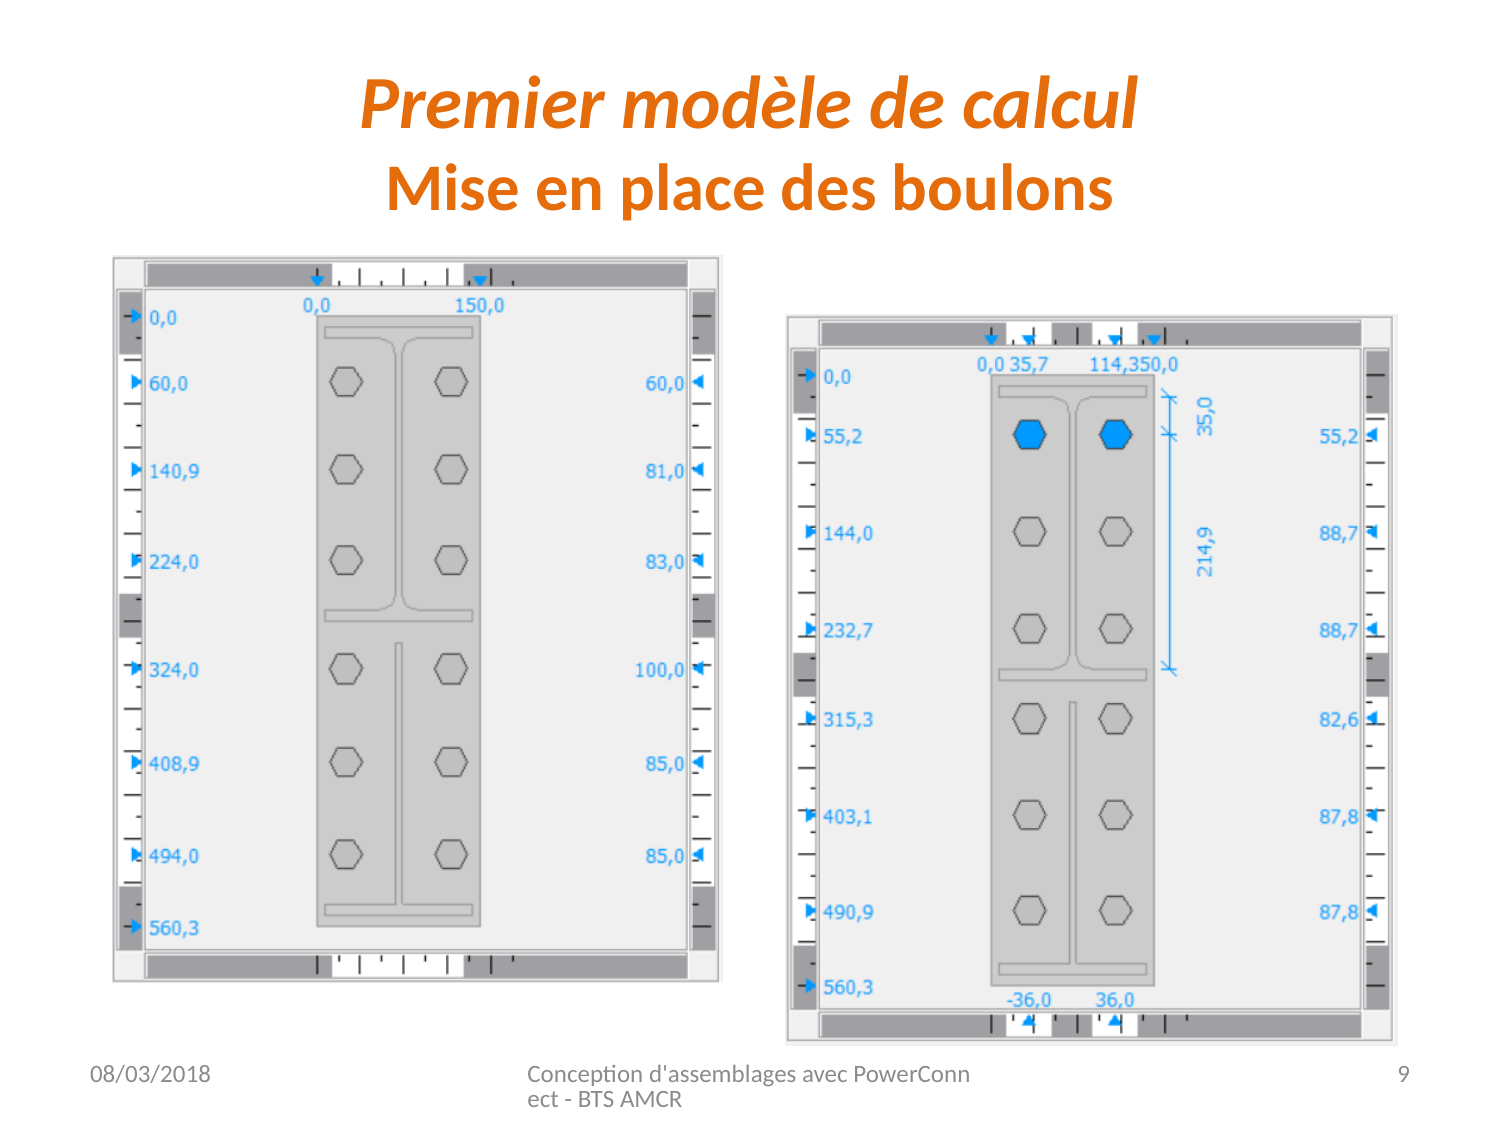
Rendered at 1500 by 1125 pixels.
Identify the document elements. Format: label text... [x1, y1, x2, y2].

picture [785, 314, 1399, 1046]
footer Conception d'assemblages avec PowerConnect - BTS AMCR [512, 1042, 988, 1103]
title Premier modèle de calcul Mise en place des boulons [75, 45, 1425, 233]
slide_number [75, 1042, 425, 1103]
slide_number 9 [1074, 1042, 1425, 1103]
picture [111, 255, 723, 984]
